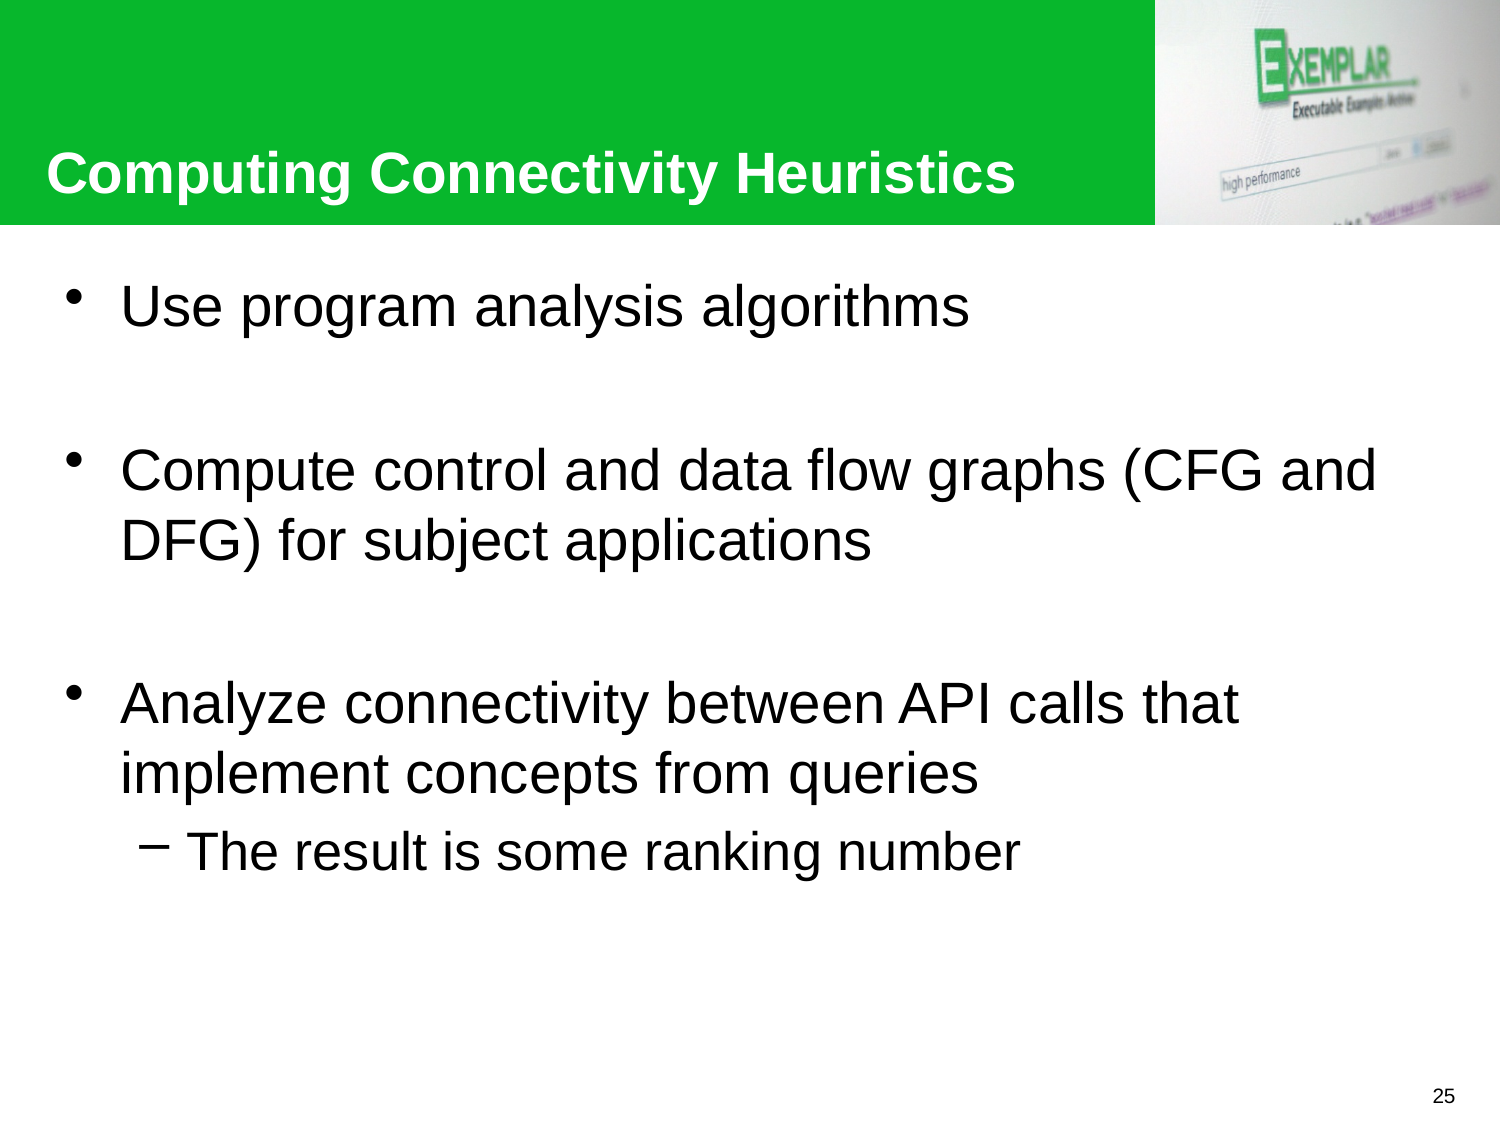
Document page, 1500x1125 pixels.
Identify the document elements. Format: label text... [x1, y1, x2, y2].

picture [1155, 0, 1500, 225]
list Use program analysis algorithms Compute control and data flow graphs (CFG and DFG) for subject applications Analyze connectivity between API calls that implement concepts from queries The result is some ranking number [48, 260, 1442, 986]
slide_number 25 [1191, 1070, 1471, 1116]
title Computing Connectivity Heuristics [30, 39, 1122, 213]
